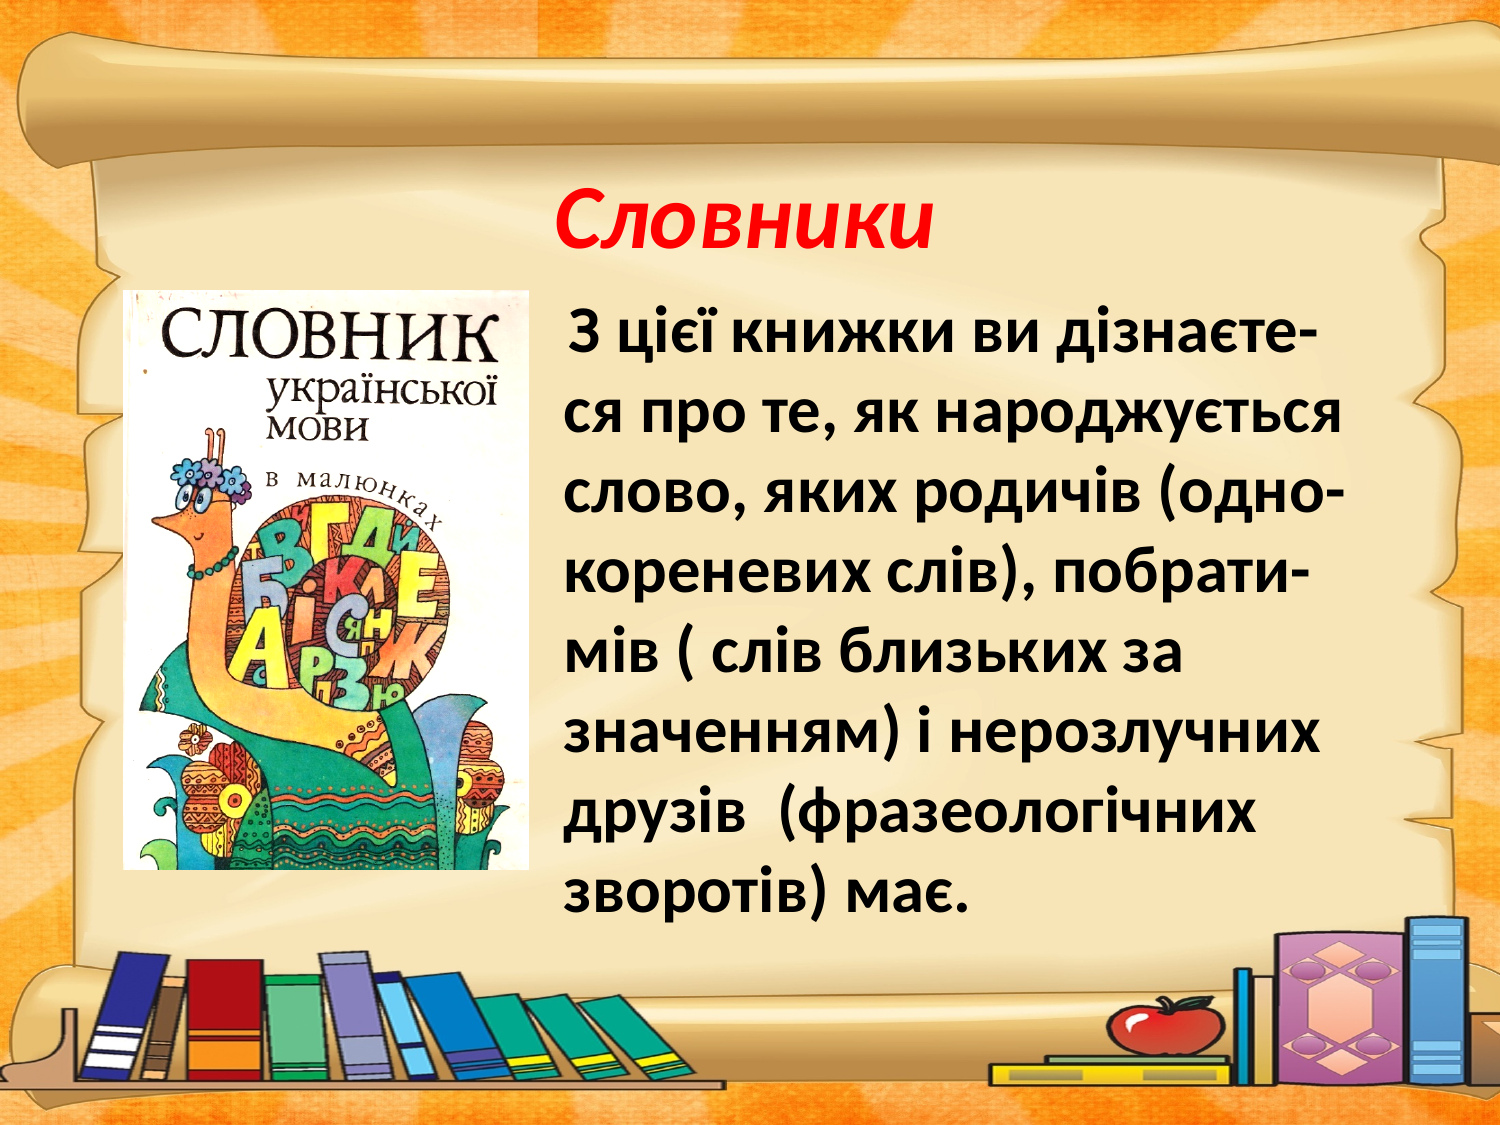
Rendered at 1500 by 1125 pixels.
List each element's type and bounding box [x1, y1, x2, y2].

list [0, 0, 1500, 1125]
picture [123, 290, 529, 870]
